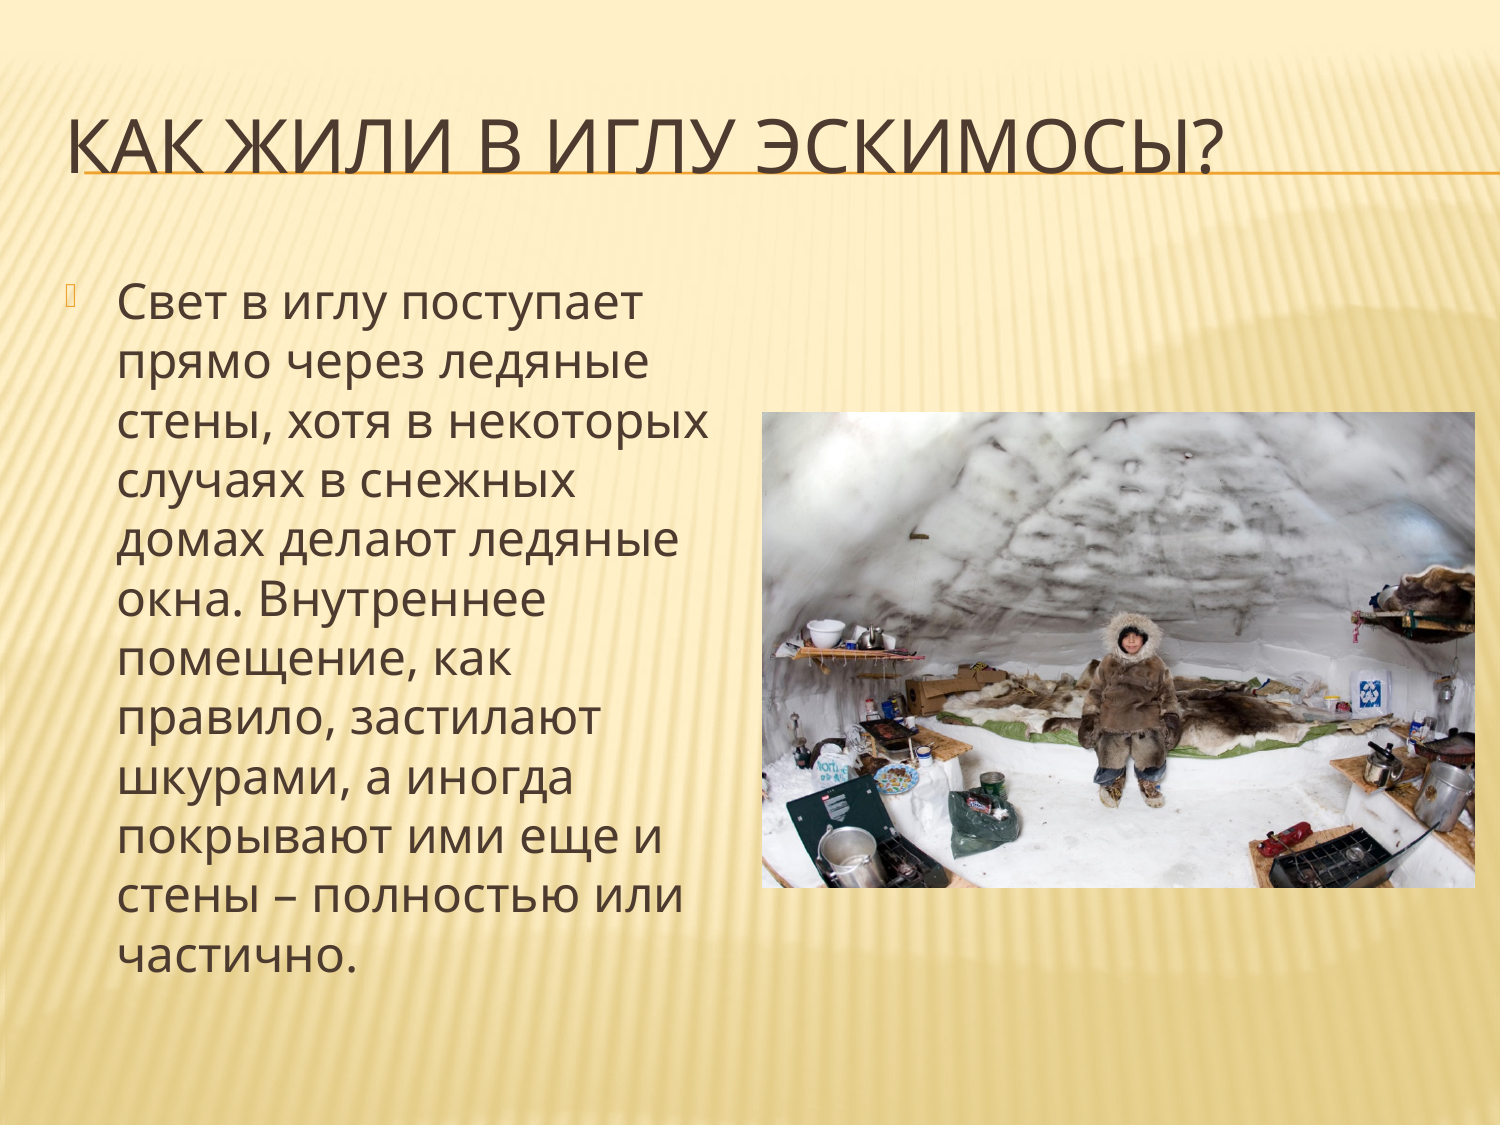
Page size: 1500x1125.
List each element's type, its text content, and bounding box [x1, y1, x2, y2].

title КАК ЖИЛИ В ИГЛУ ЭСКИМОСЫ? [49, 75, 1475, 213]
list Свет в иглу поступает прямо через ледяные стены, хотя в некоторых случаях в снежных домах делают ледяные окна. Внутреннее помещение, как правило, застилают шкурами, а иногда покрывают ими еще и стены – полностью или частично. [50, 262, 738, 1038]
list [762, 412, 1476, 888]
